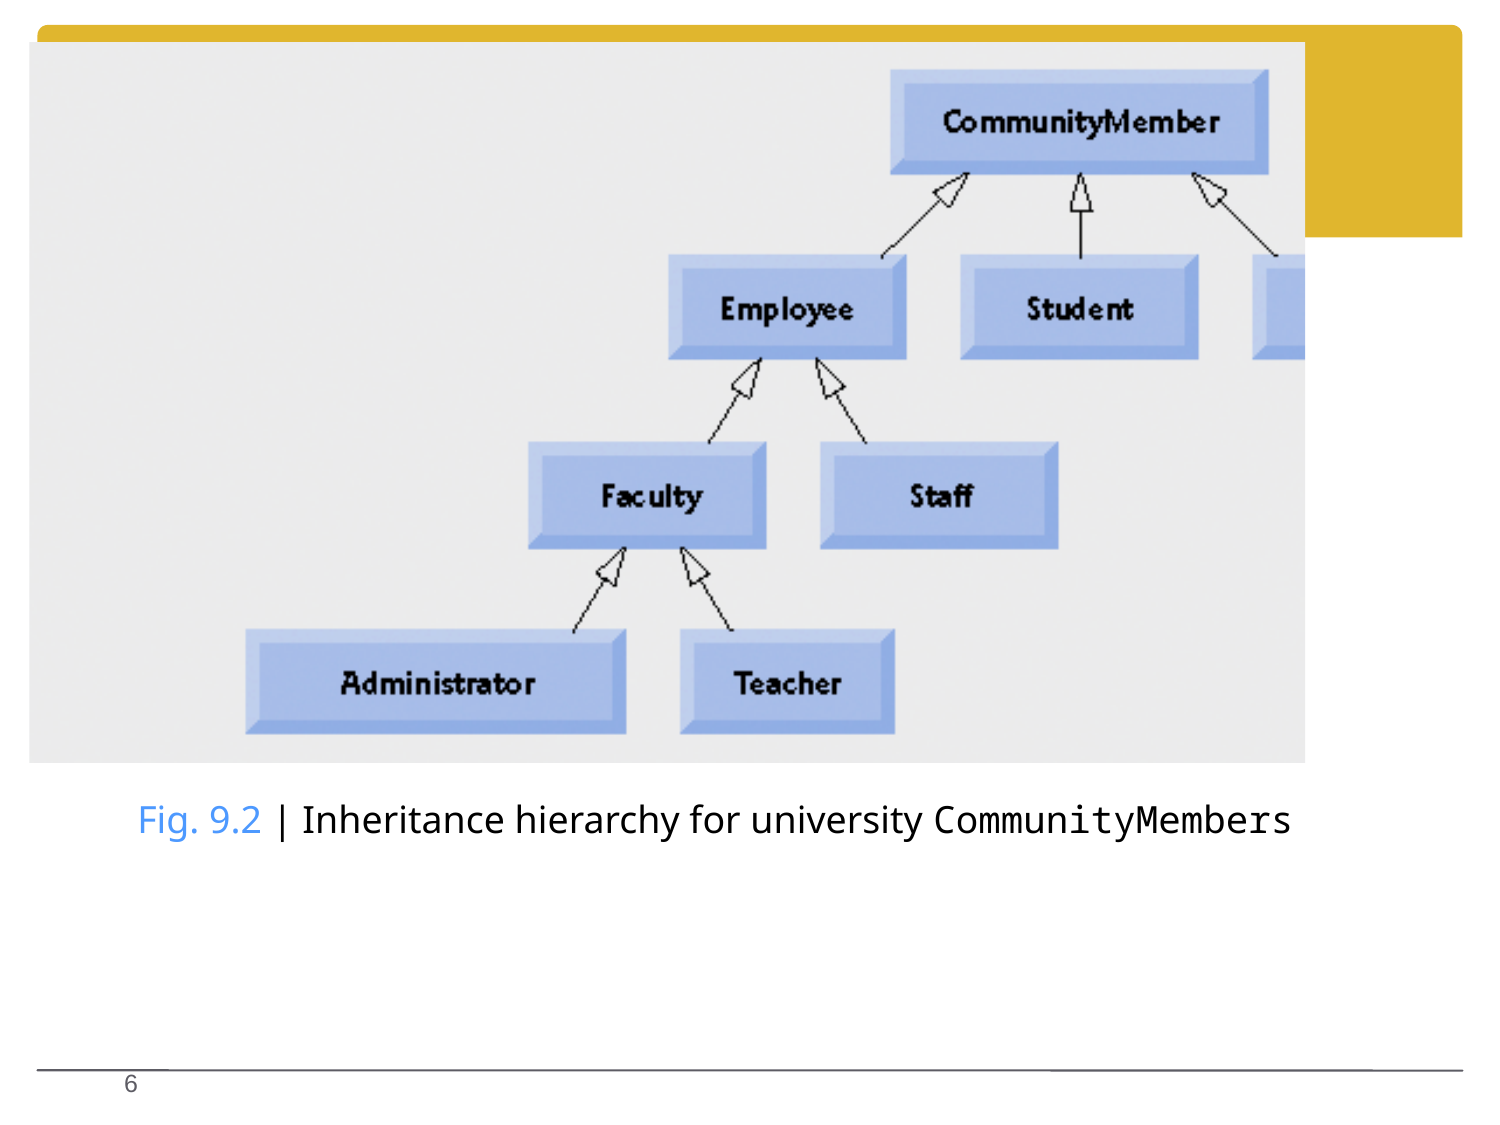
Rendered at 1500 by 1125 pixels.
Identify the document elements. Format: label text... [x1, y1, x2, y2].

slide_number 6 [109, 1044, 422, 1120]
picture [29, 42, 1306, 763]
title Fig. 9.2 | Inheritance hierarchy for university CommunityMembers [74, 774, 1376, 863]
